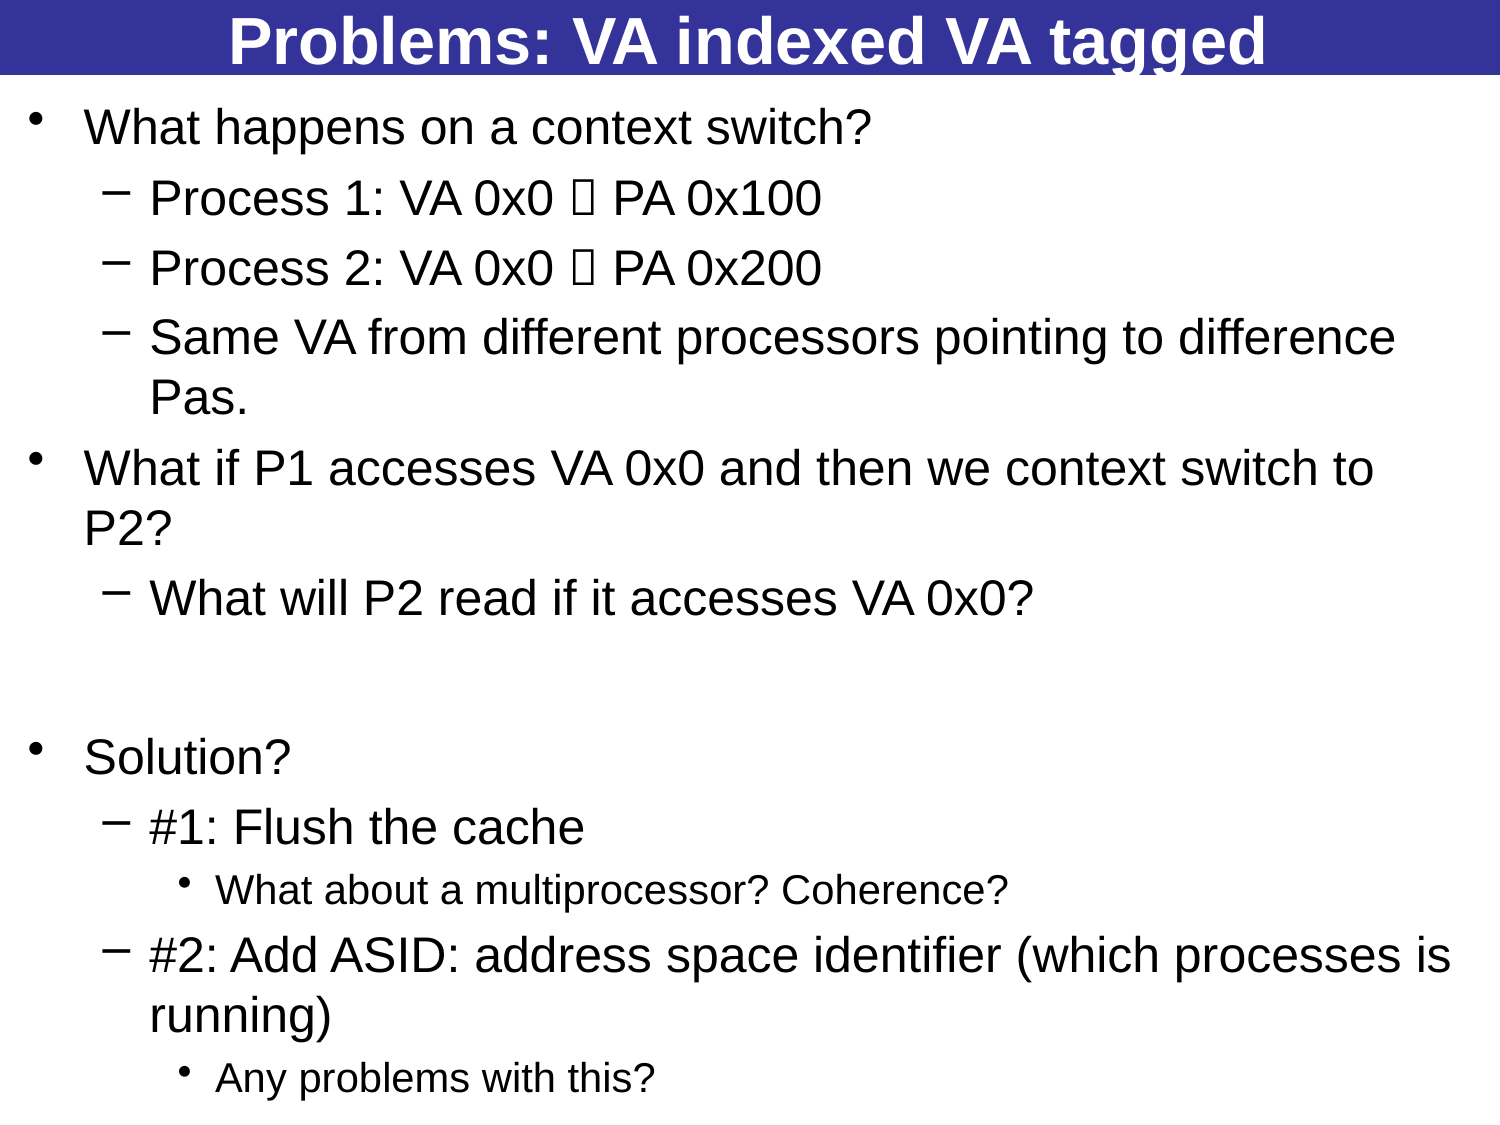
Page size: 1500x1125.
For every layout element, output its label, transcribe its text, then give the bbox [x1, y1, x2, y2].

title Problems: VA indexed VA tagged [0, 0, 1500, 75]
list What happens on a context switch? Process 1: VA 0x0  PA 0x100 Process 2: VA 0x0  PA 0x200 Same VA from different processors pointing to difference Pas. What if P1 accesses VA 0x0 and then we context switch to P2? What will P2 read if it accesses VA 0x0? Solution? #1: Flush the cache What about a multiprocessor? Coherence? #2: Add ASID: address space identifier (which processes is running) Any problems with this? [12, 87, 1488, 1088]
